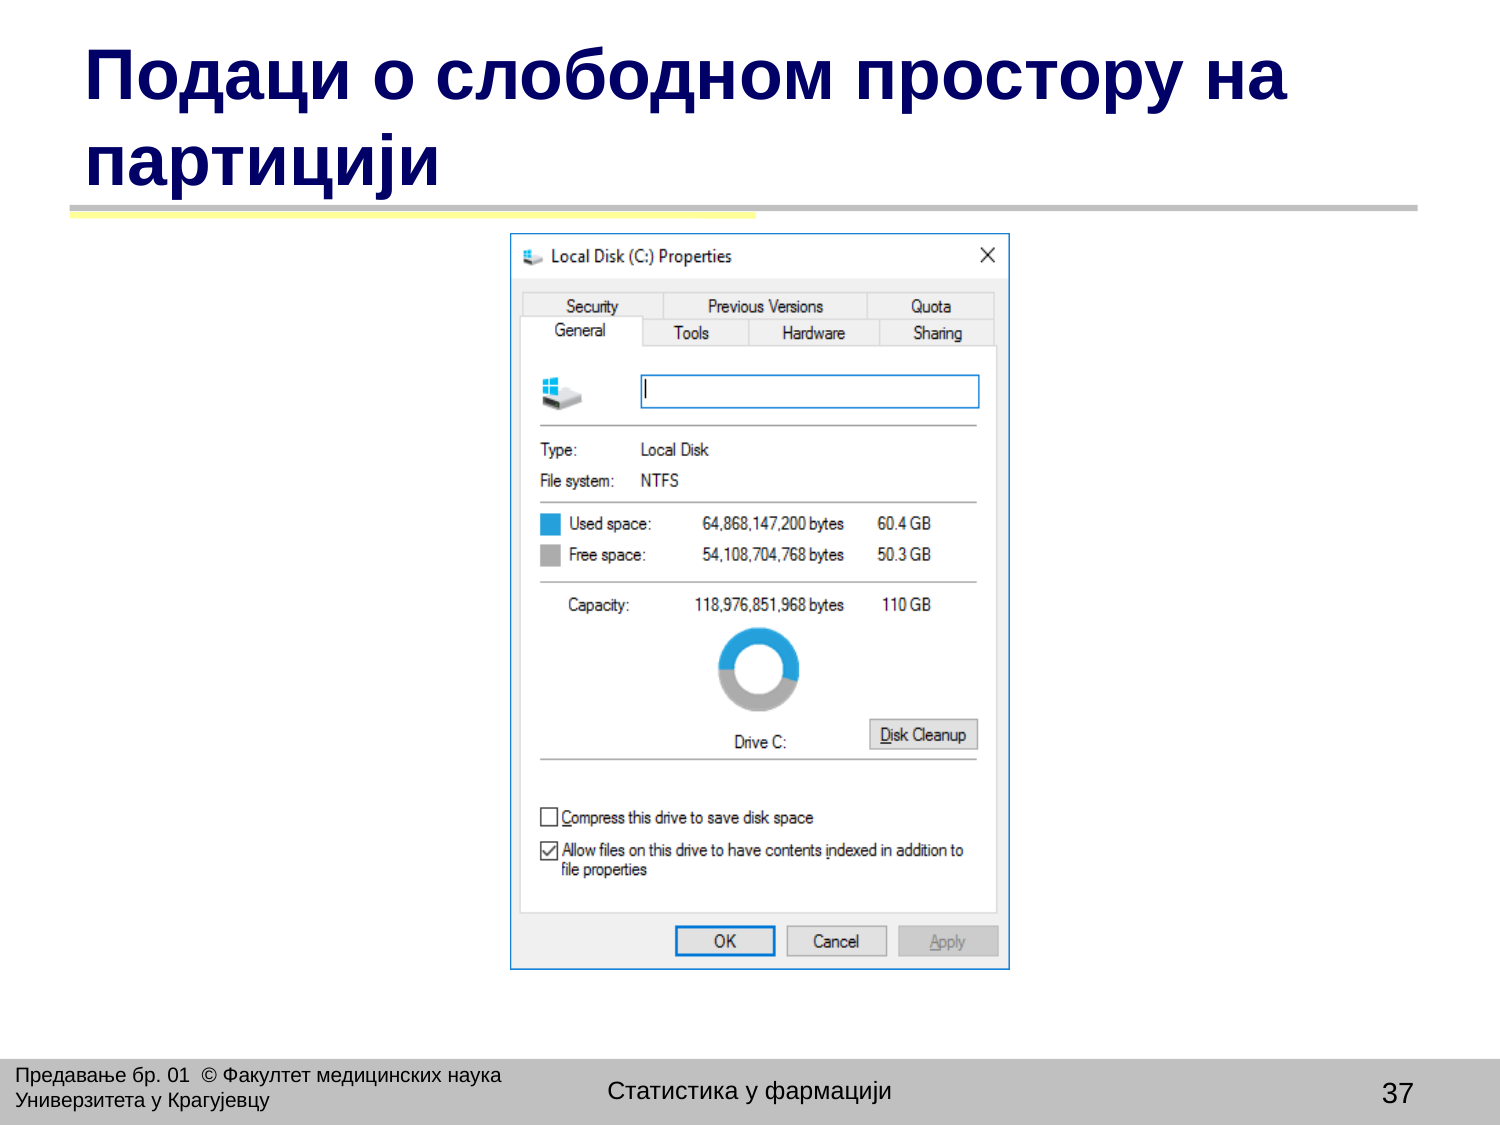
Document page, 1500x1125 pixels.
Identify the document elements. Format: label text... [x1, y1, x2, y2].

slide_number 37 [1079, 1066, 1430, 1125]
slide_number Предавање бр. 01 © Факултет медицинских наука Универзитета у Крагујевцу [0, 1053, 614, 1108]
picture [509, 233, 1010, 970]
title Подаци о слободном простору на партицији [69, 19, 1426, 208]
footer Статистика у фармацији [512, 1066, 988, 1125]
